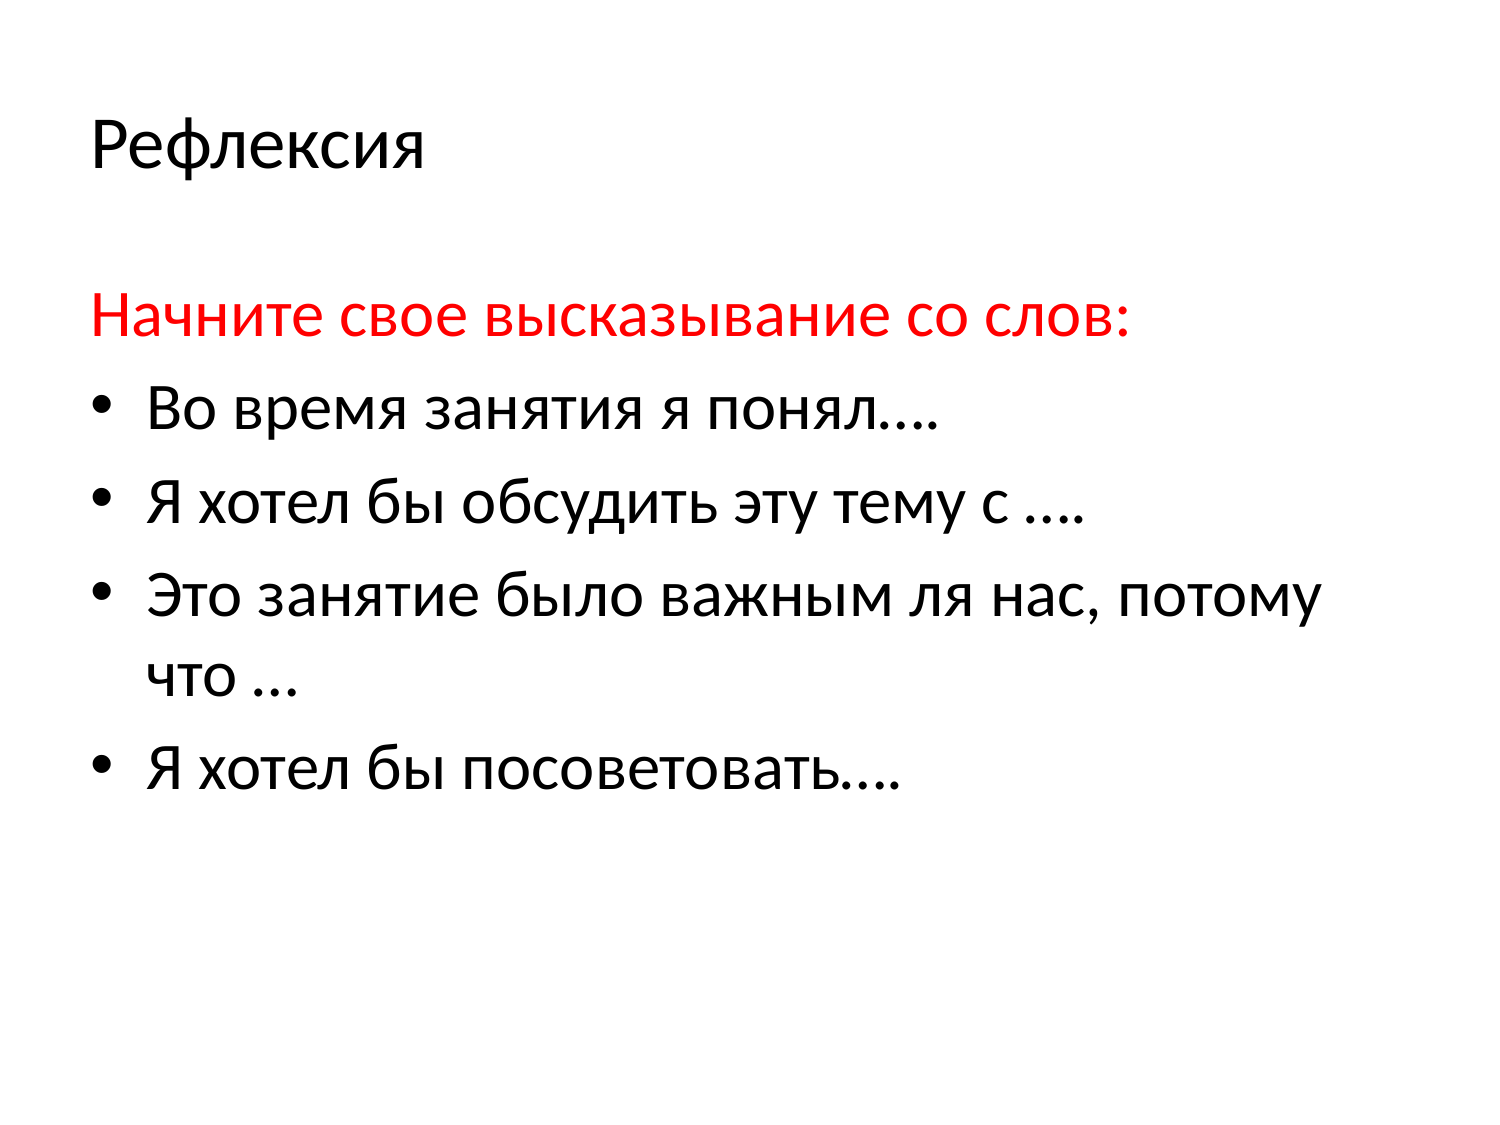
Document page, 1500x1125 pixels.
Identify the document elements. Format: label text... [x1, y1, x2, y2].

list Начните свое высказывание со слов: Во время занятия я понял…. Я хотел бы обсудить эту тему с …. Это занятие было важным ля нас, потому что … Я хотел бы посоветовать…. [75, 262, 1425, 1005]
title Рефлексия [75, 45, 1425, 233]
